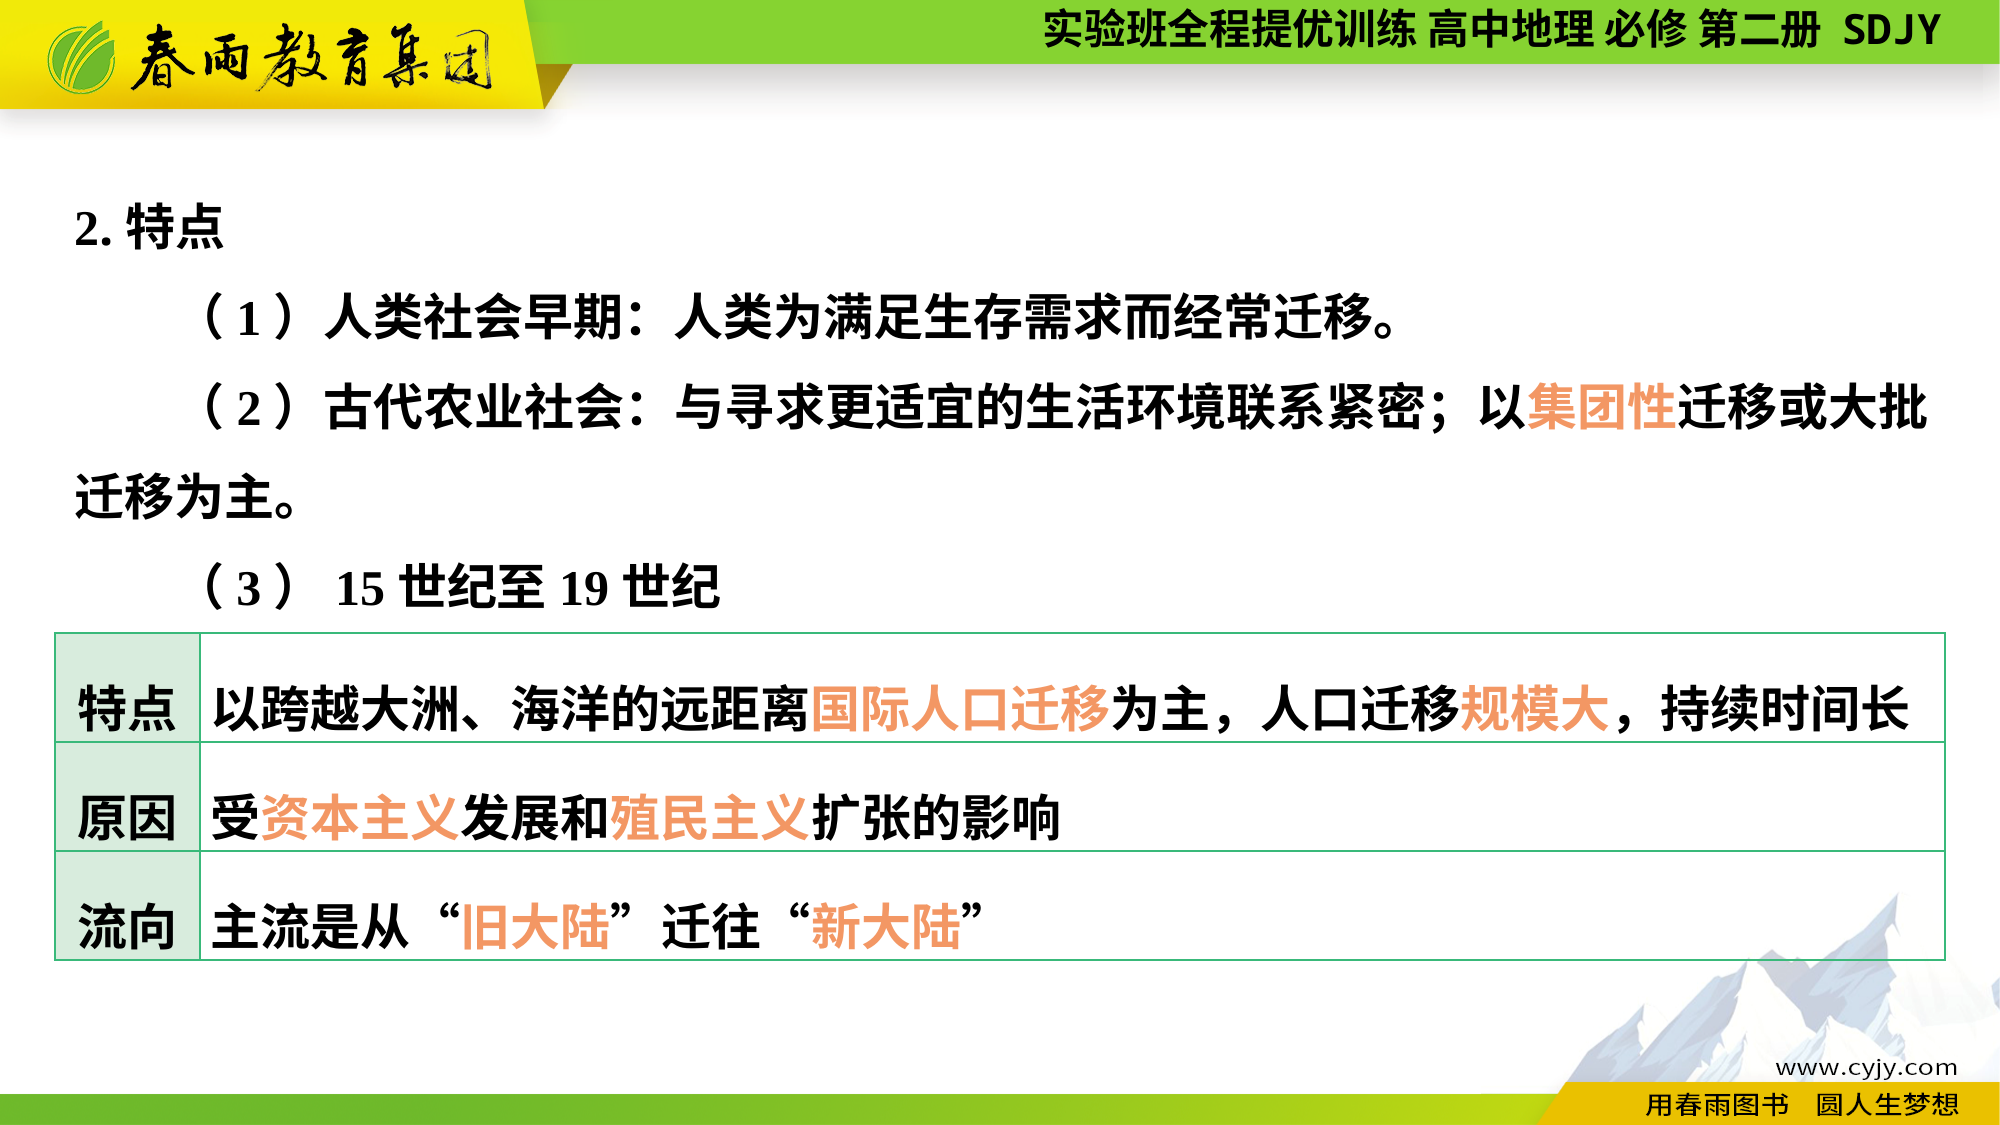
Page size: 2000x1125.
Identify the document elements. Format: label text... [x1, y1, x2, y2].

table_header 特点 [56, 634, 199, 741]
picture [0, 0, 2000, 1125]
table_cell 受资本主义发展和殖民主义扩张的影响 [201, 743, 1944, 850]
table_cell 原因 [56, 743, 199, 850]
table_cell 主流是从“旧大陆”迁往“新大陆” [201, 852, 1944, 959]
table_cell 流向 [56, 852, 199, 959]
table_header 以跨越大洲、海洋的远距离国际人口迁移为主，人口迁移规模大，持续时间长 [201, 634, 1944, 741]
list 2.特点 （1）人类社会早期：人类为满足生存需求而经常迁移。 （2）古代农业社会：与寻求更适宜的生活环境联系紧密；以集团性迁移或大批迁移为主。 （3）15世纪至19世纪 [59, 157, 1944, 616]
